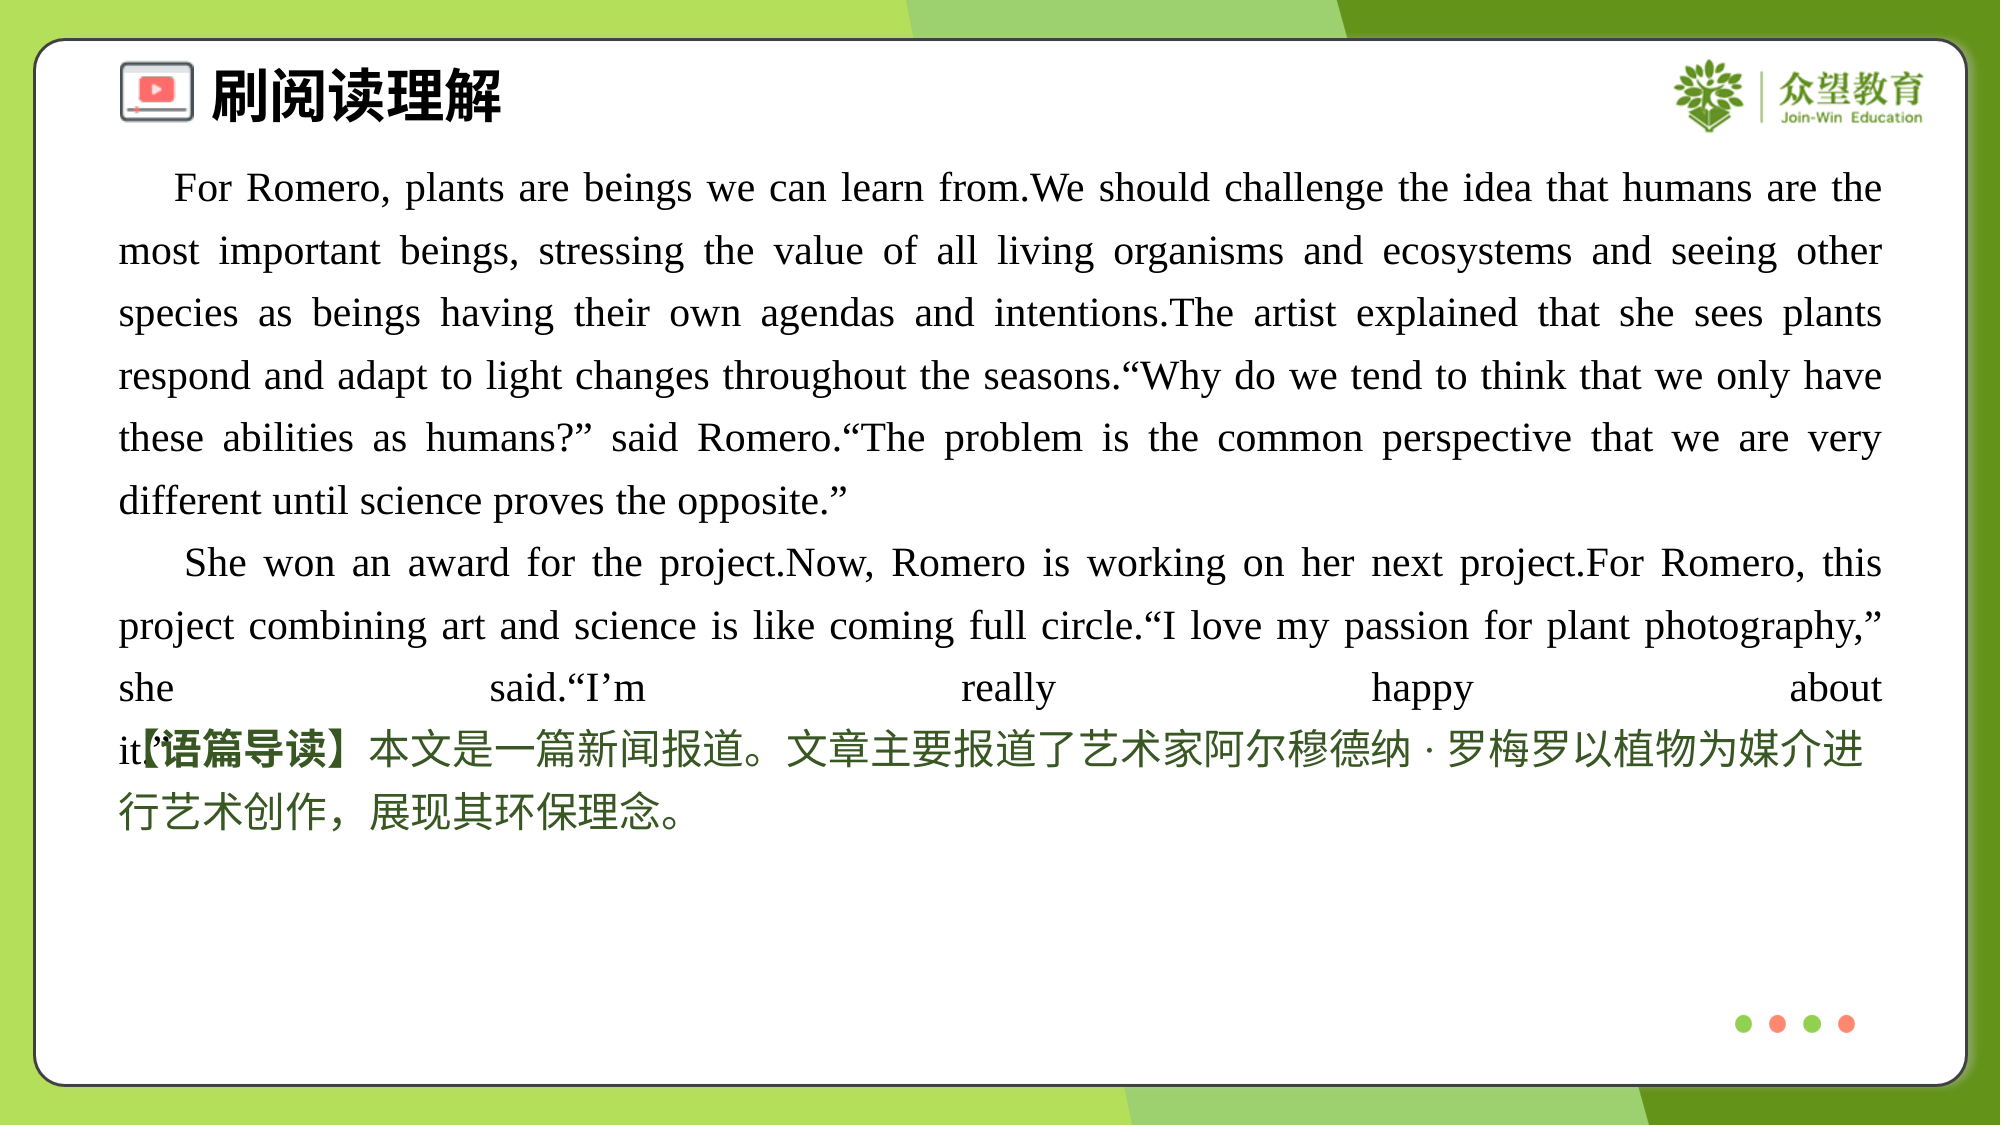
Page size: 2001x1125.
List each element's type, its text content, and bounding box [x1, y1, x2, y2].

text_box For Romero, plants are beings we can learn from.We should challenge the idea that humans are the most important beings, stressing the value of all living organisms and ecosystems and seeing other species as beings having their own agendas and intentions.The artist explained that she sees plants respond and adapt to light changes throughout the seasons.“Why do we tend to think that we only have these abilities as humans?” said Romero.“The problem is the common perspective that we are very different until science proves the opposite.” She won an award for the project.Now, Romero is working on her next project.For Romero, this project combining art and science is like coming full circle.“I love my passion for plant photography,” she said.“I’m really happy about it.”#1.5 [118, 147, 1883, 704]
picture [0, 0, 2000, 1125]
text_box 【语篇导读】本文是一篇新闻报道。文章主要报道了艺术家阿尔穆德纳·罗梅罗以植物为媒介进行艺术创作，展现其环保理念。 [118, 710, 1883, 831]
